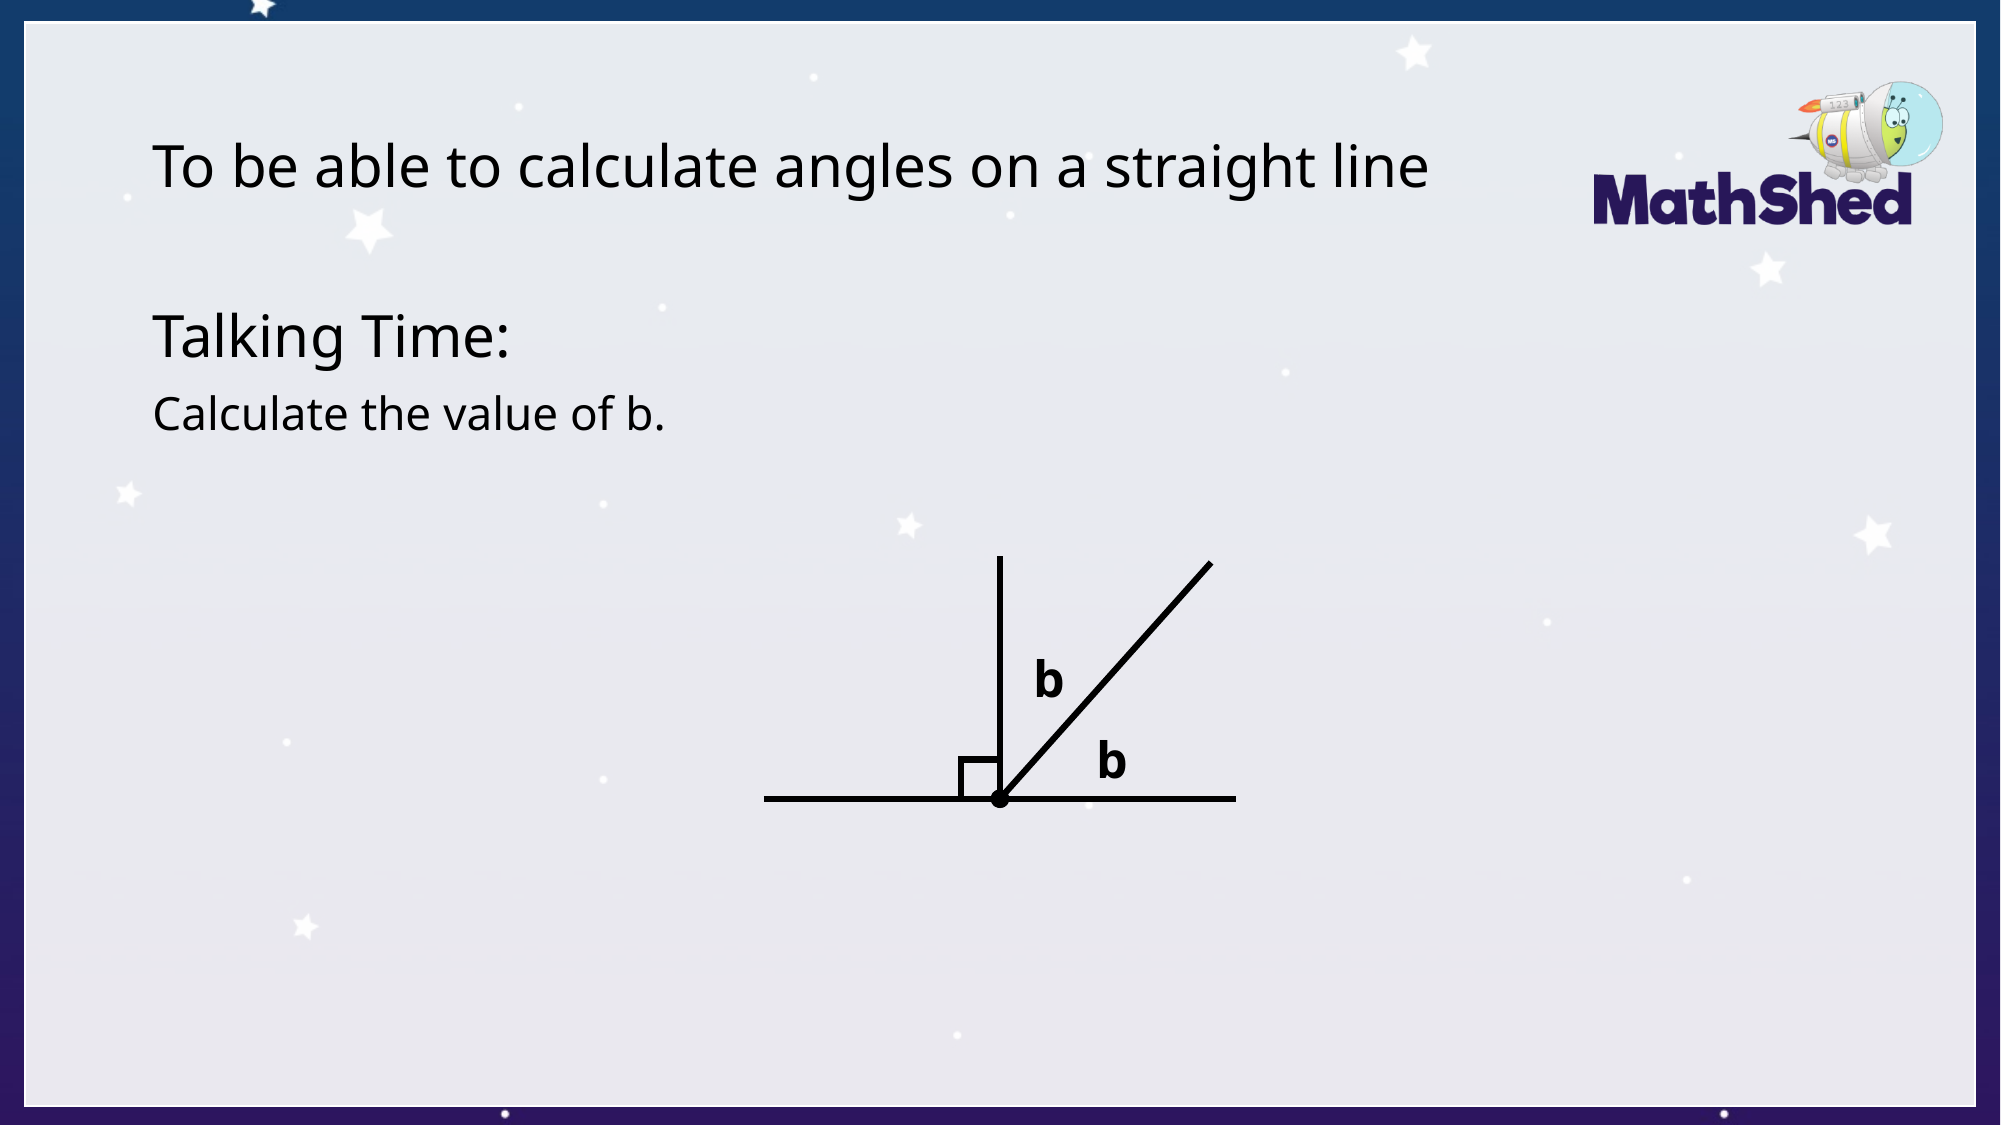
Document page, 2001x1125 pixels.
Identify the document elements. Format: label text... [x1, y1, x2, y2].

text_box [960, 759, 999, 798]
title To be able to calculate angles on a straight line [137, 59, 1578, 278]
picture [0, 0, 2001, 1125]
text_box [999, 562, 1212, 799]
list Talking Time: Calculate the value of b. [137, 299, 1863, 1014]
